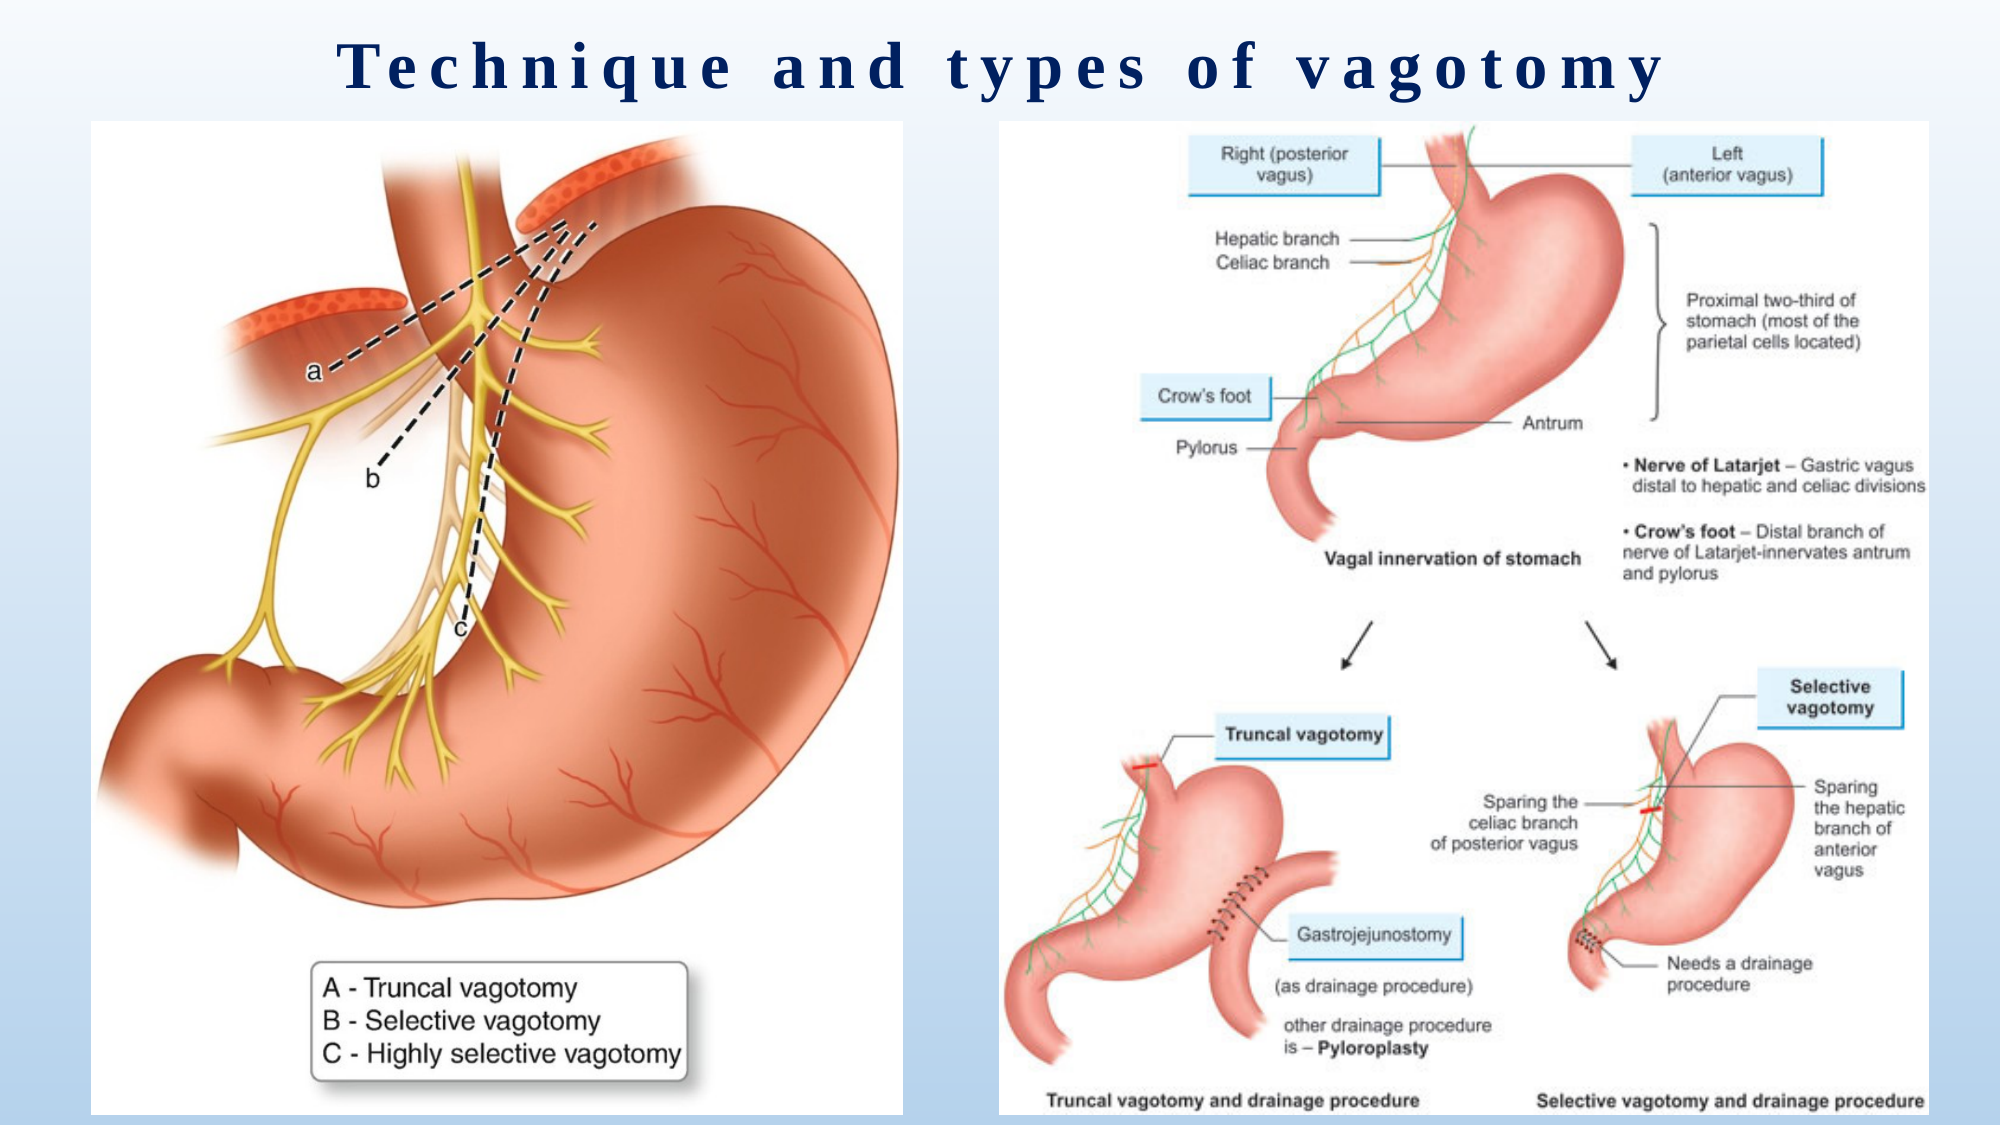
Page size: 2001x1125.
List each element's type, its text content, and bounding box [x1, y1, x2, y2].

text_box Technique and types of vagotomy [264, 14, 1736, 109]
picture [91, 121, 903, 1115]
picture [999, 121, 1929, 1115]
